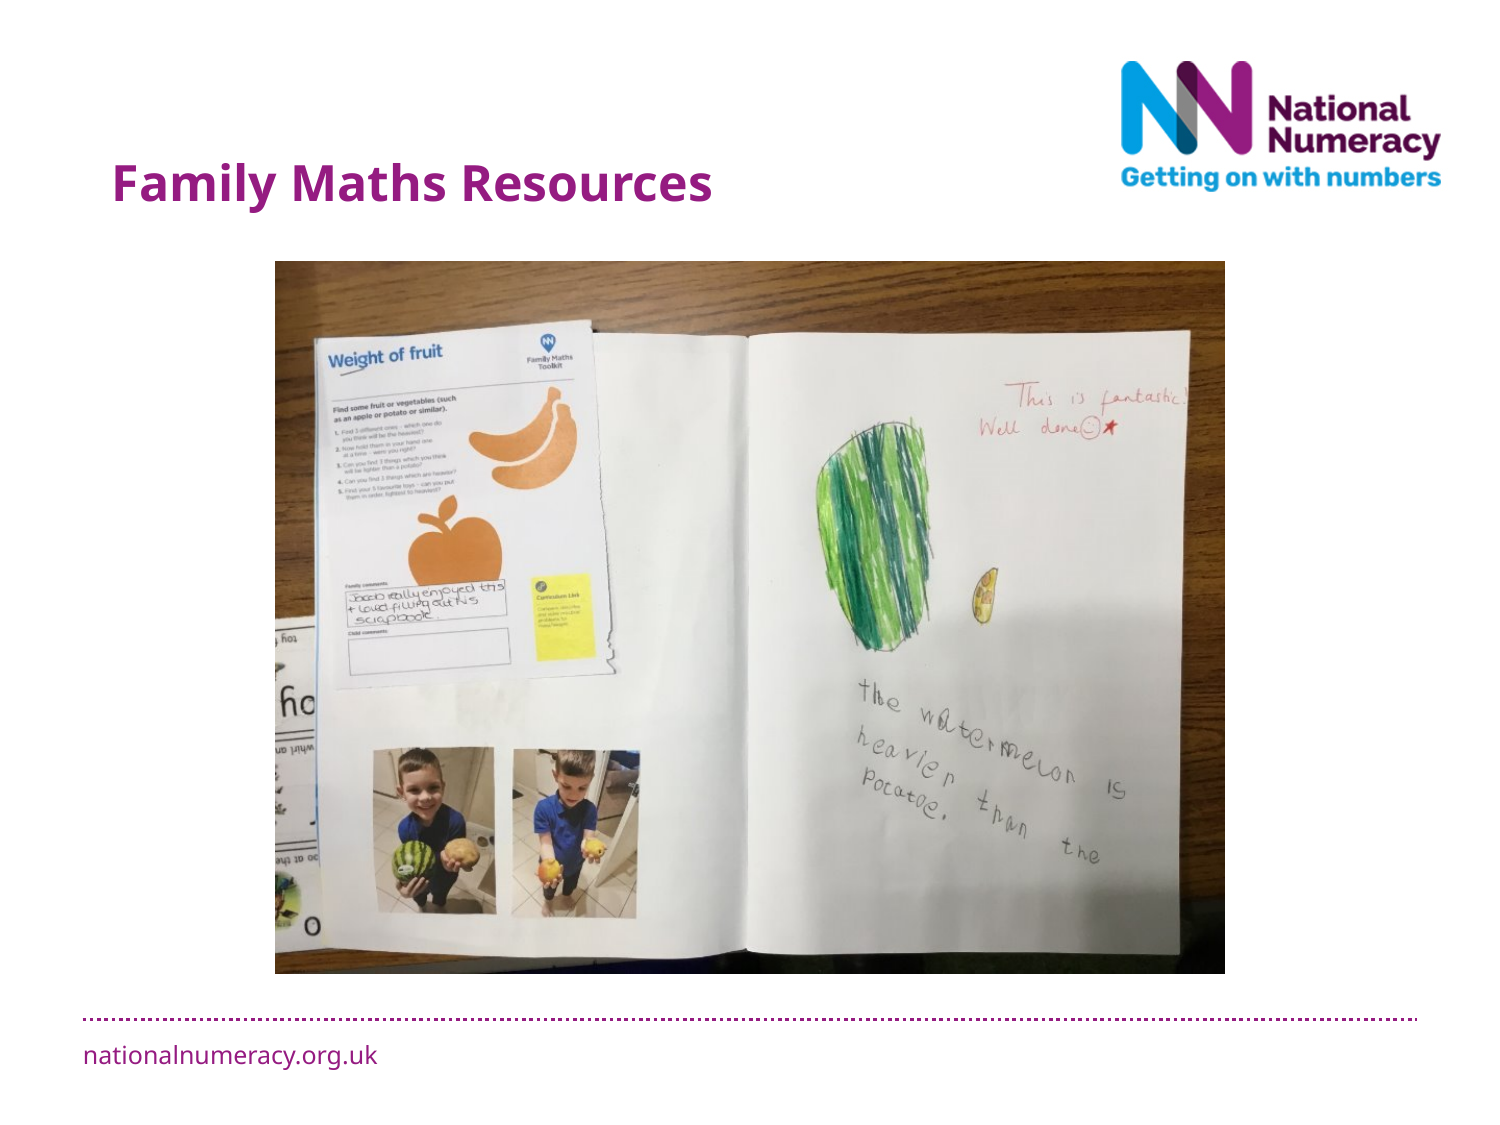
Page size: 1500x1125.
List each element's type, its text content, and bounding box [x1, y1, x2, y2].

text_box Family Maths Resources [97, 150, 1433, 213]
picture [0, 0, 1500, 1125]
